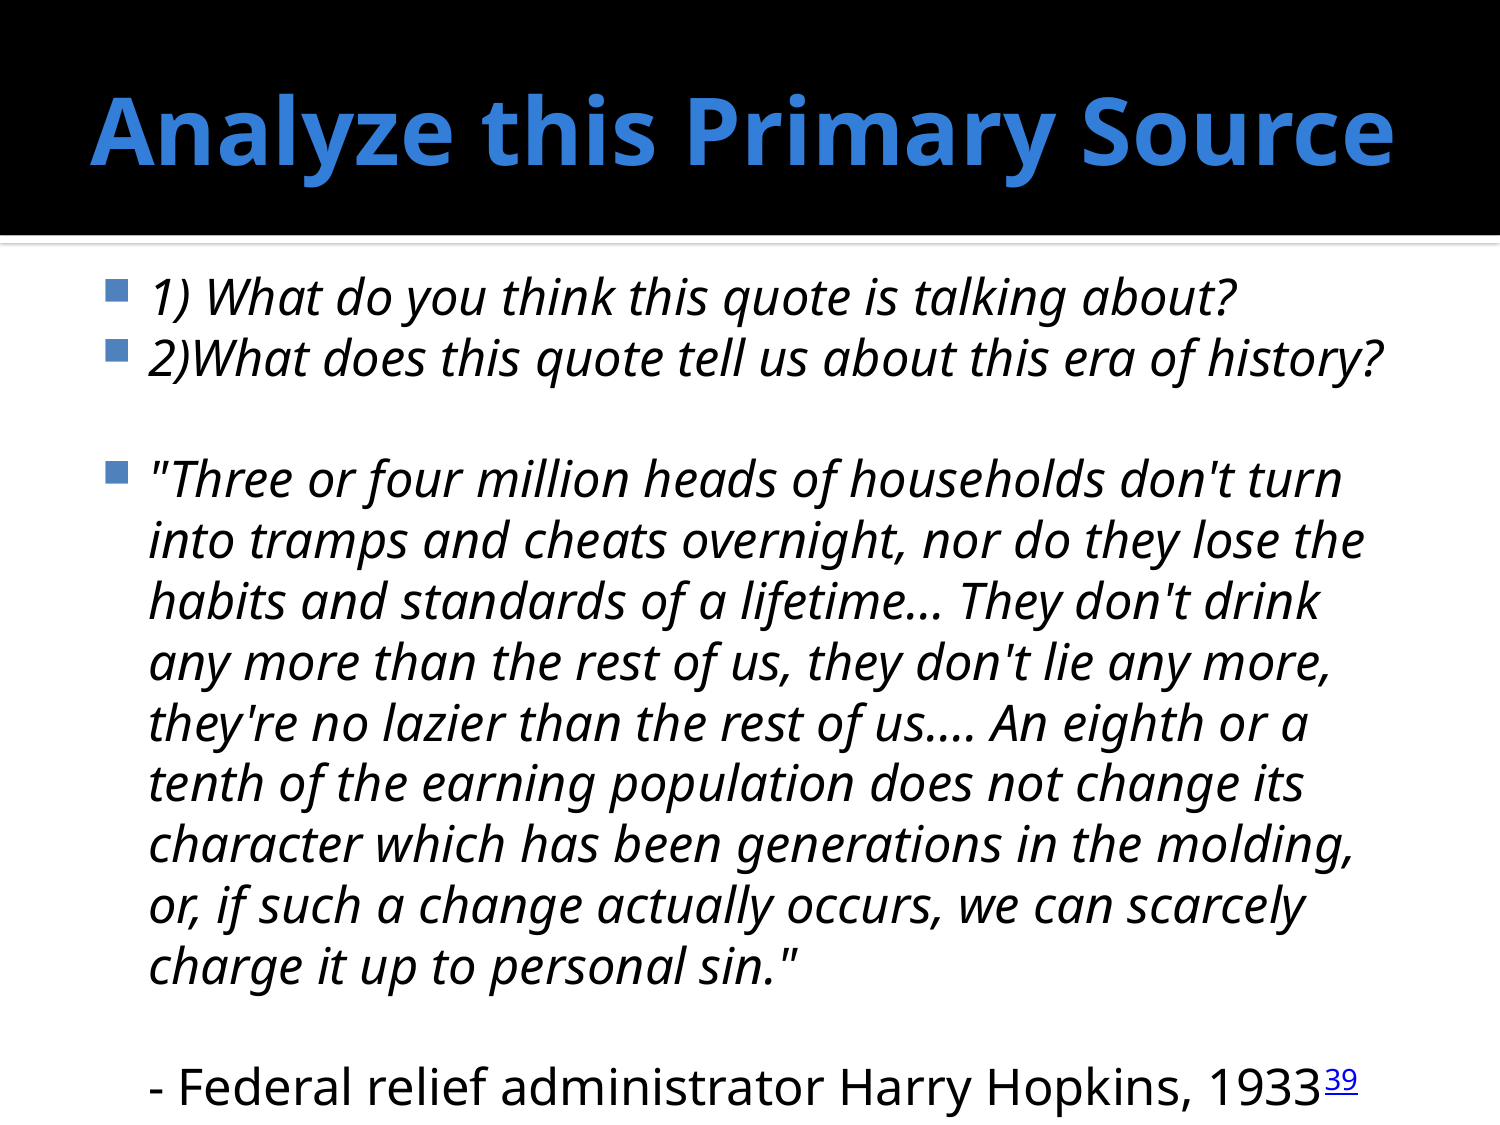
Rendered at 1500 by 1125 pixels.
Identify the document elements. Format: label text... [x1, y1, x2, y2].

title Analyze this Primary Source [75, 25, 1425, 231]
list 1) What do you think this quote is talking about? 2)What does this quote tell us about this era of history? "Three or four million heads of households don't turn into tramps and cheats overnight, nor do they lose the habits and standards of a lifetime... They don't drink any more than the rest of us, they don't lie any more, they're no lazier than the rest of us.... An eighth or a tenth of the earning population does not change its character which has been generations in the molding, or, if such a change actually occurs, we can scarcely charge it up to personal sin." - Federal relief administrator Harry Hopkins, 193339 [75, 249, 1425, 1125]
